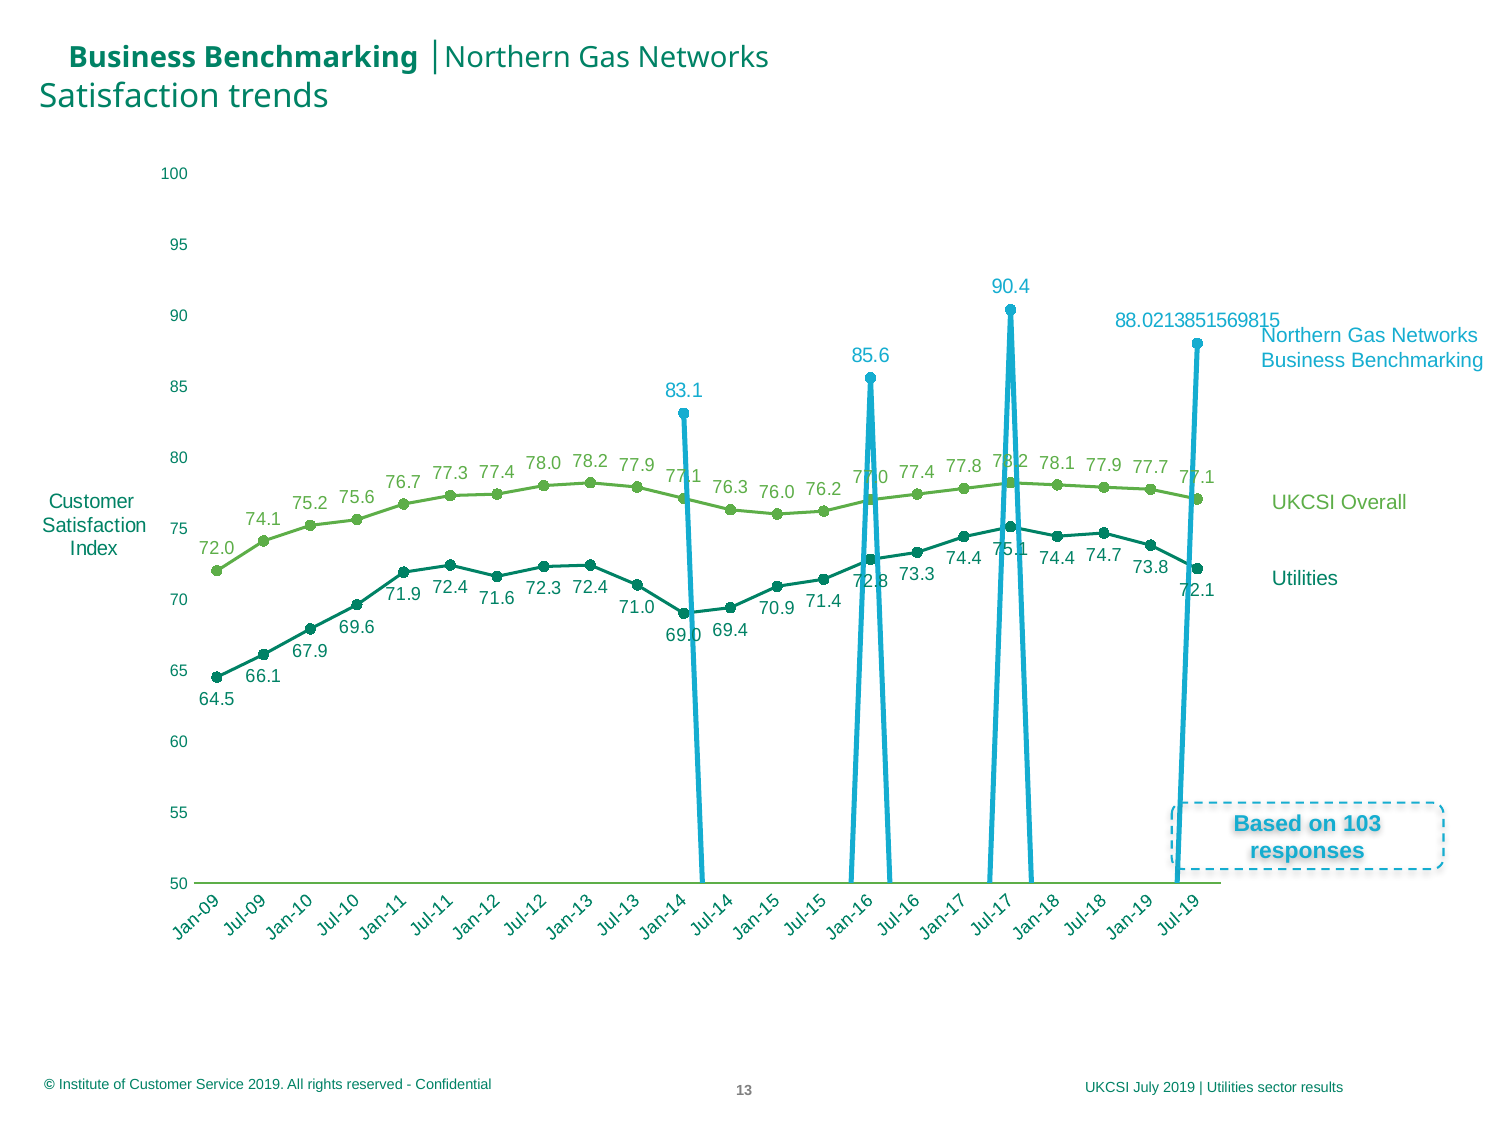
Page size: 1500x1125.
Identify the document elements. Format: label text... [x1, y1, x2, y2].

text_box Based on 103 responses [1292, 801, 1445, 870]
text_box Northern Gas Networks Business Benchmarking [1292, 314, 1500, 362]
text_box Utilities [1292, 557, 1458, 591]
chart [0, 136, 1288, 1012]
text_box UKCSI Overall [1292, 481, 1439, 529]
text_box UKCSI July 2019 | Utilities sector results [1070, 1070, 1500, 1103]
text_box Satisfaction trends [24, 66, 345, 121]
text_box Business Benchmarking │Northern Gas Networks [53, 30, 785, 81]
